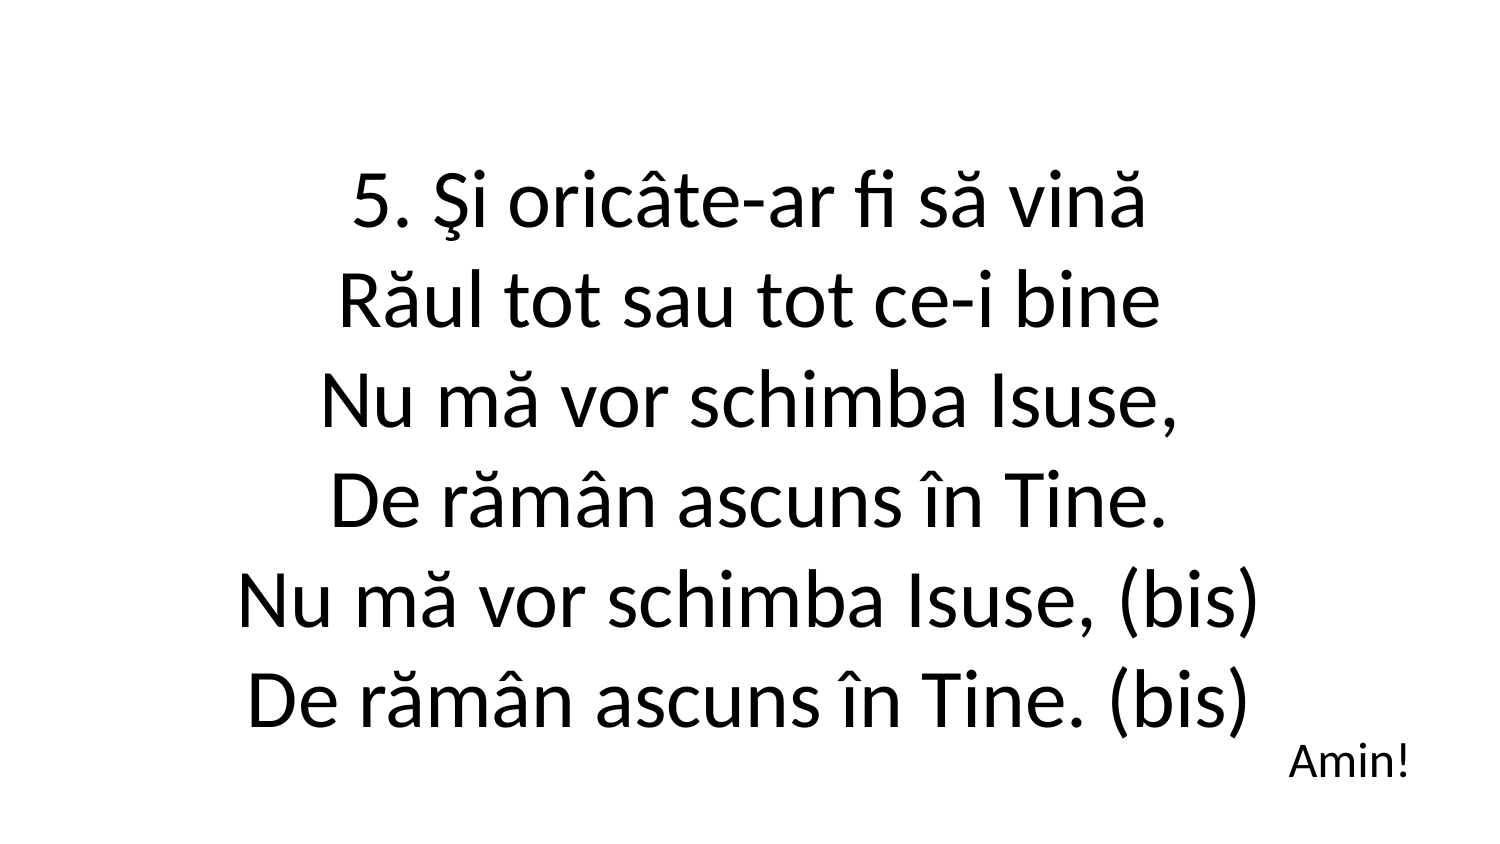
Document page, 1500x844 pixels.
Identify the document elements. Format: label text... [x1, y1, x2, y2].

text_box Amin! [1273, 674, 1427, 795]
text_box 5. Şi oricâte-ar fi să vină Răul tot sau tot ce-i bine Nu mă vor schimba Isuse, De rămân ascuns în Tine. Nu mă vor schimba Isuse, (bis) De rămân ascuns în Tine. (bis) [222, 92, 1278, 752]
